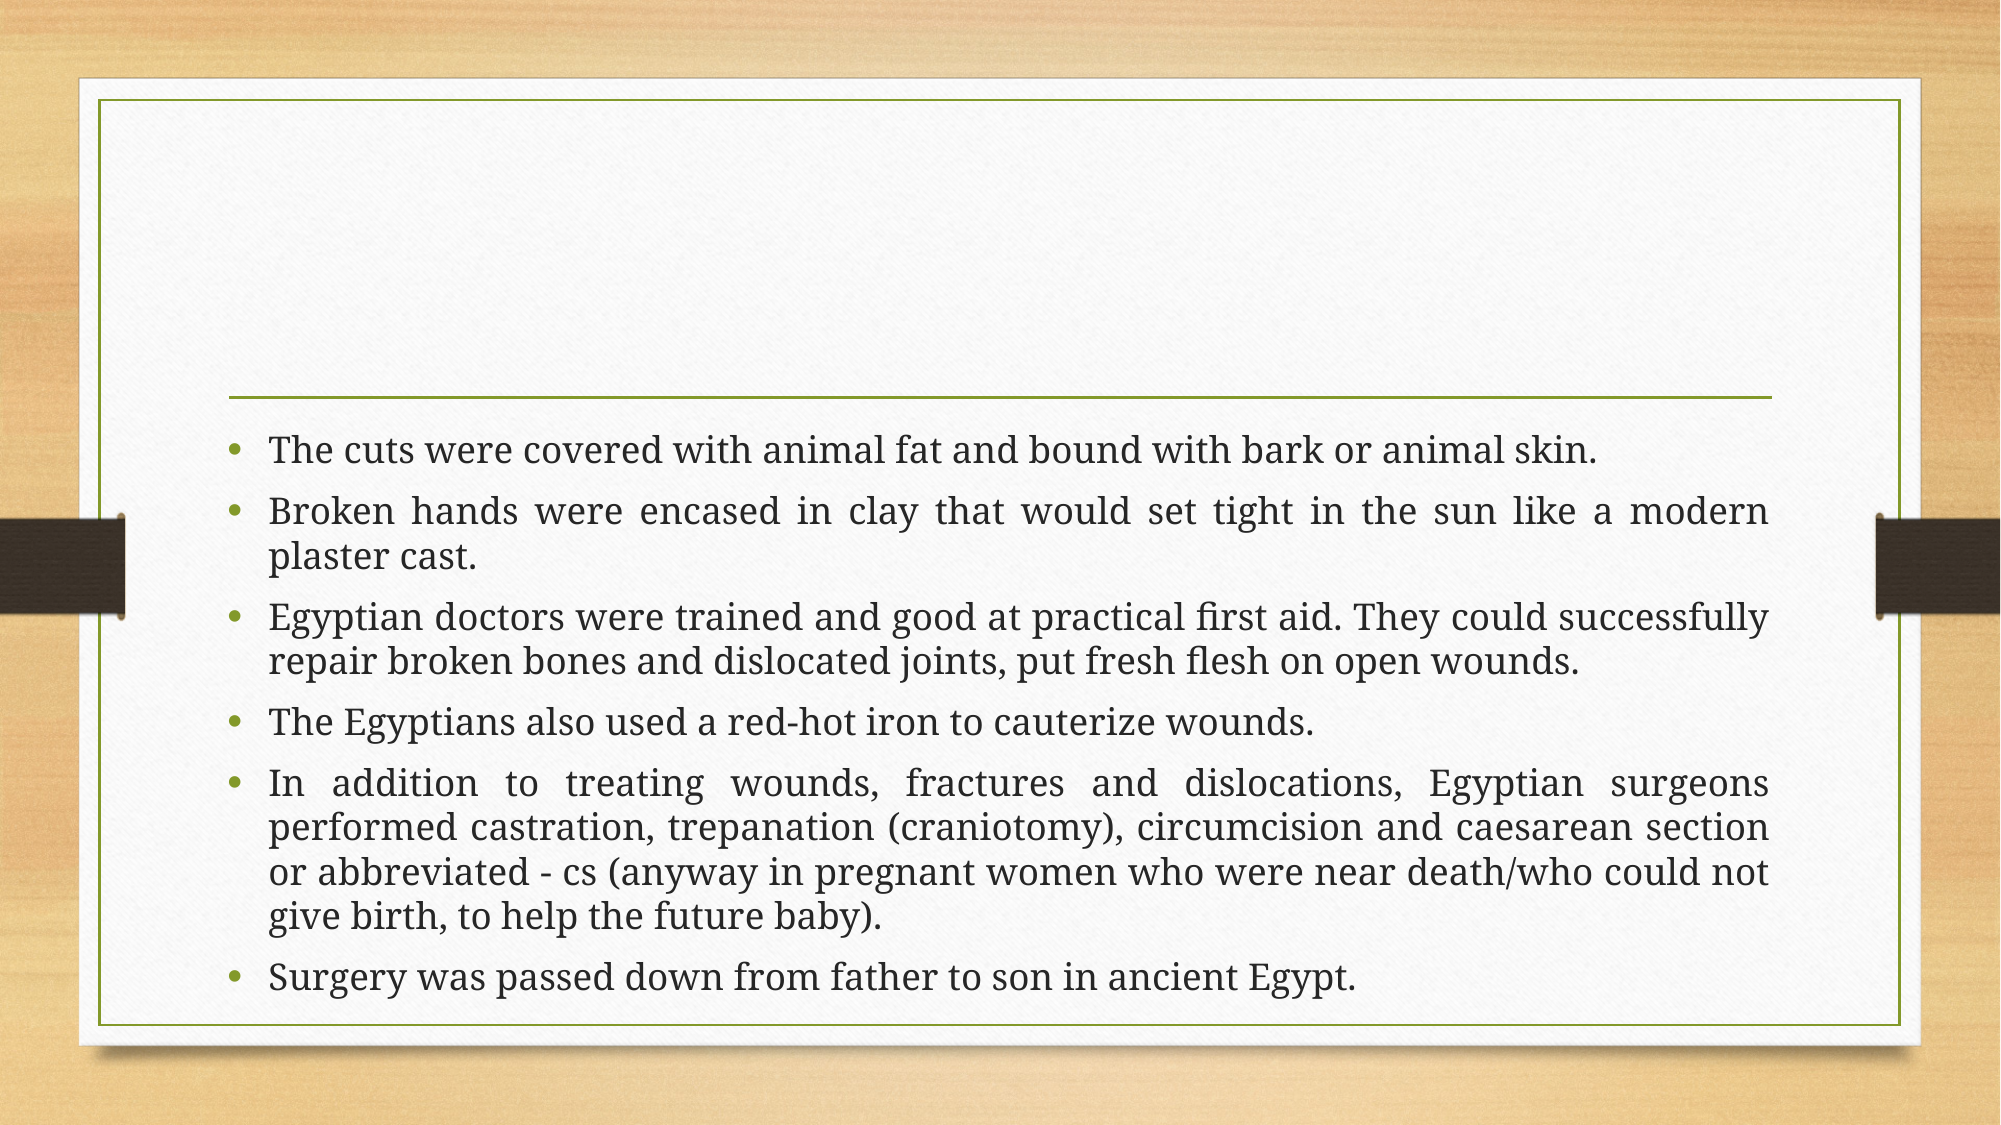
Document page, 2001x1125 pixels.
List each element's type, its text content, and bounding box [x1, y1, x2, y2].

picture [0, 0, 2001, 1125]
list The cuts were covered with animal fat and bound with bark or animal skin. Broken hands were encased in clay that would set tight in the sun like a modern plaster cast. Egyptian doctors were trained and good at practical first aid. They could successfully repair broken bones and dislocated joints, put fresh flesh on open wounds. The Egyptians also used a red-hot iron to cauterize wounds. In addition to treating wounds, fractures and dislocations, Egyptian surgeons performed castration, trepanation (craniotomy), circumcision and caesarean section or abbreviated - cs (anyway in pregnant women who were near death/who could not give birth, to help the future baby). Surgery was passed down from father to son in ancient Egypt. [212, 419, 1788, 1020]
